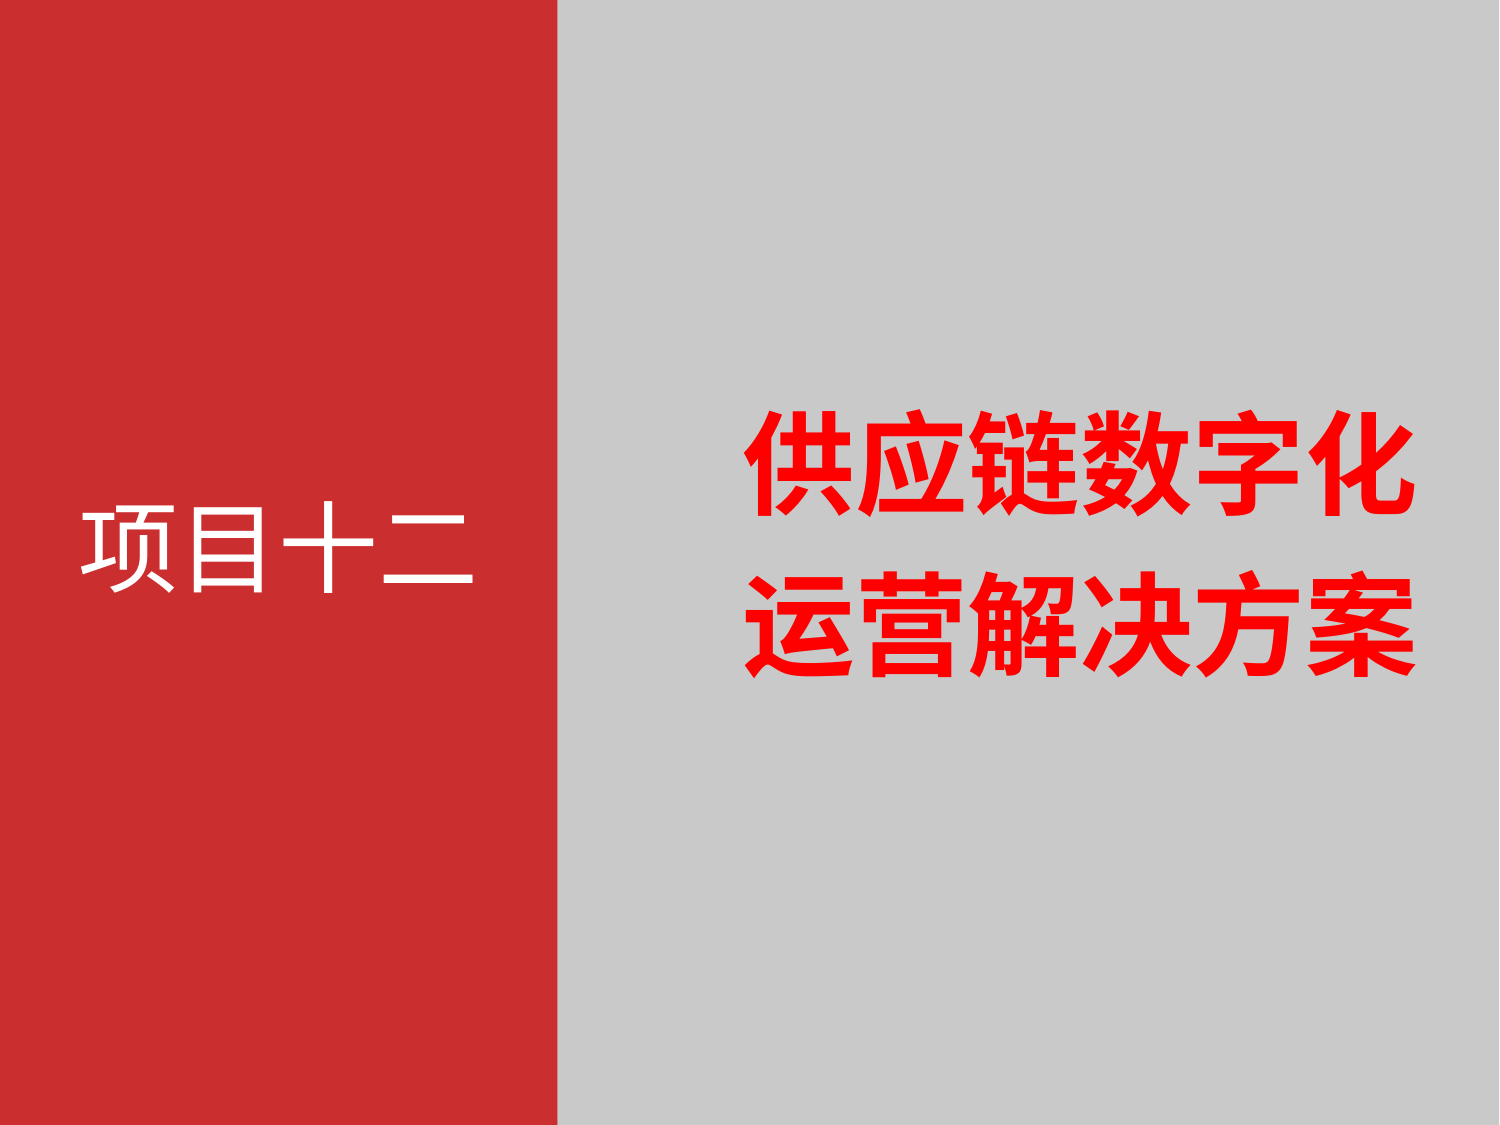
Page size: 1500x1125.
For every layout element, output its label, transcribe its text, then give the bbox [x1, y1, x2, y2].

text_box [0, 0, 560, 1125]
text_box 供应链数字化运营解决方案 [702, 361, 1458, 698]
text_box 项目十二 [0, 418, 558, 613]
text_box [560, 0, 1500, 1125]
